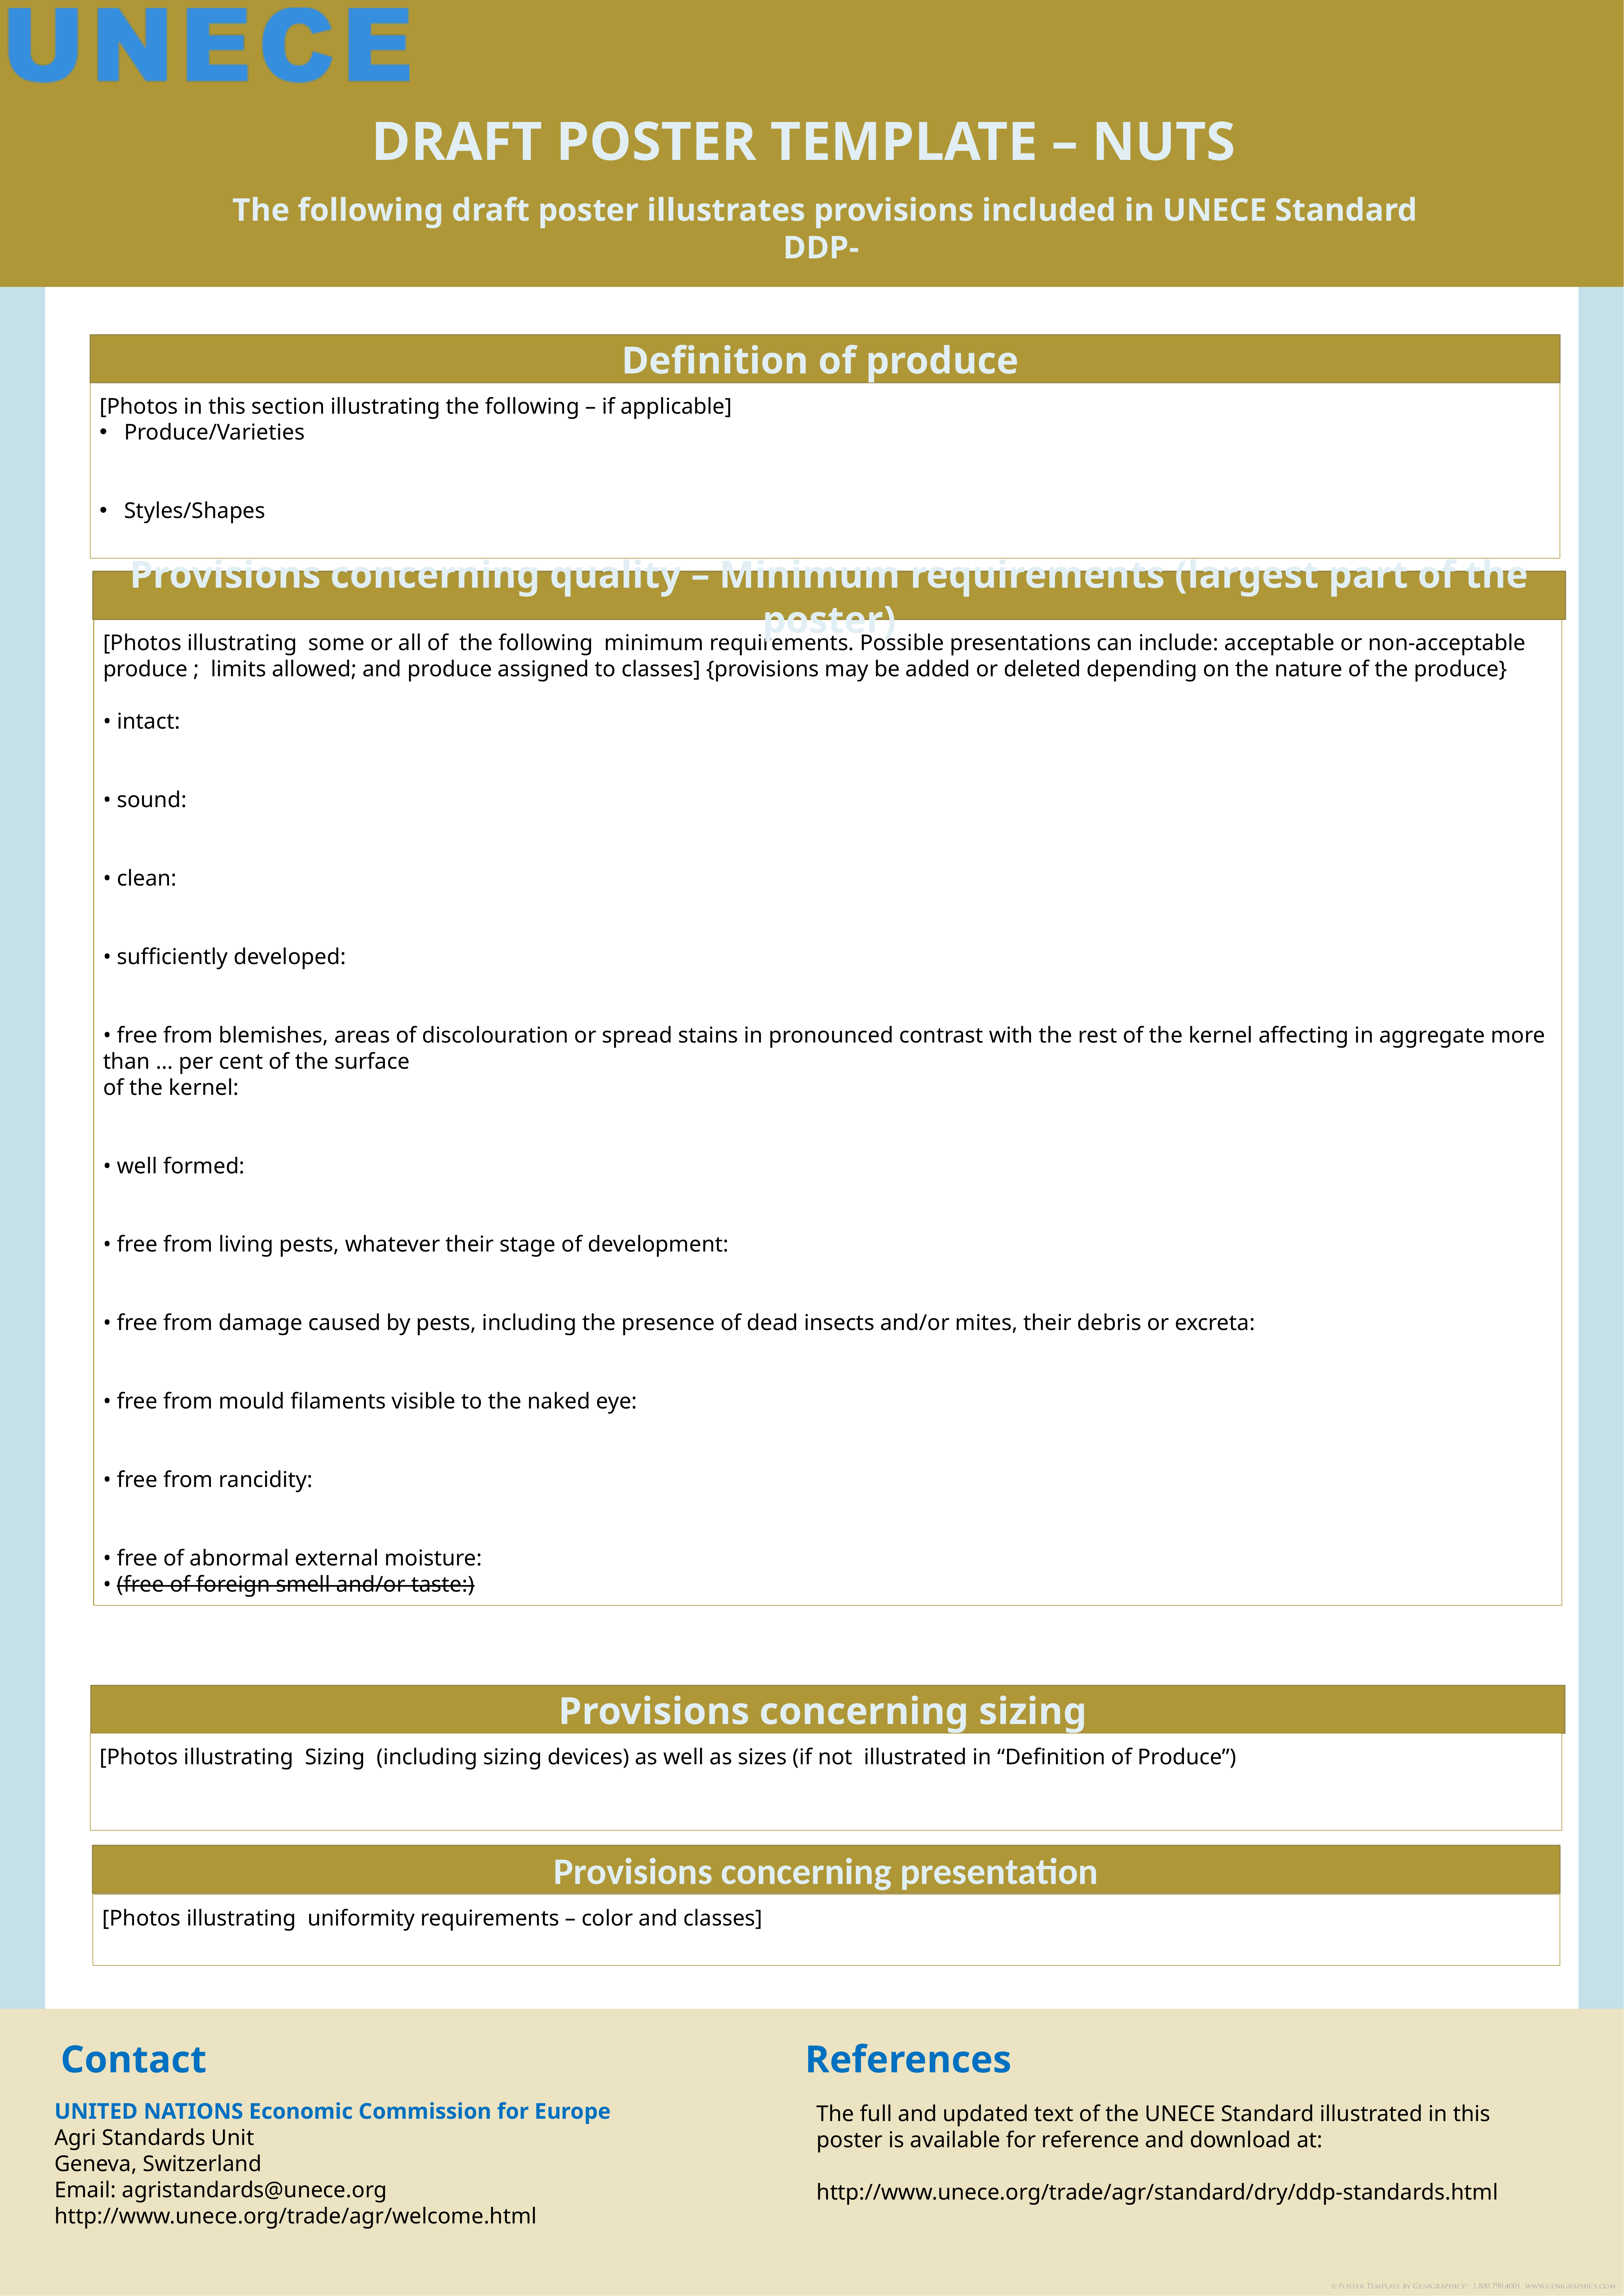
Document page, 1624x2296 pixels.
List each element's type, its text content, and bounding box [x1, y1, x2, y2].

text_box Provisions concerning quality – Minimum requirements (largest part of the poster) [92, 571, 1566, 620]
text_box [Photos illustrating Sizing (including sizing devices) as well as sizes (if not illustrated in “Definition of Produce”) [90, 1733, 1562, 1830]
text_box The full and updated text of the UNECE Standard illustrated in this poster is available for reference and download at: http://www.unece.org/trade/agr/standard/dry/ddp-standards.html [812, 2095, 1534, 2248]
text_box Contact [56, 2032, 212, 2082]
text_box References [800, 2032, 1016, 2082]
text_box [Photos in this section illustrating the following – if applicable] Produce/Varieties Styles/Shapes [90, 383, 1560, 558]
picture [2, 8, 410, 83]
text_box The following draft poster illustrates provisions included in UNECE Standard DDP- [219, 167, 1431, 287]
text_box [Photos illustrating some or all of the following minimum requirements. Possible presentations can include: acceptable or non-acceptable produce ; limits allowed; and produce assigned to classes] {provisions may be added or deleted depending on the nature of the produce} • intact: • sound: • clean: • sufficiently developed: • free from blemishes, areas of discolouration or spread stains in pronounced contrast with the rest of the kernel affecting in aggregate more than … per cent of the surface of the kernel: • well formed: • free from living pests, whatever their stage of development: • free from damage caused by pests, including the presence of dead insects and/or mites, their debris or excreta: • free from mould filaments visible to the naked eye: • free from rancidity: • free of abnormal external moisture: • (free of foreign smell and/or taste:) [94, 620, 1562, 1606]
text_box Definition of produce [90, 334, 1561, 383]
text_box Provisions concerning presentation [92, 1845, 1561, 1894]
text_box Provisions concerning sizing [90, 1685, 1565, 1734]
text_box UNITED NATIONS Economic Commission for Europe Agri Standards Unit Geneva, Switzerland Email: agristandards@unece.org http://www.unece.org/trade/agr/welcome.html [49, 2095, 616, 2230]
text_box [Photos illustrating uniformity requirements – color and classes] [93, 1894, 1560, 1965]
text_box DRAFT POSTER TEMPLATE – NUTS [244, 83, 1377, 167]
picture [1331, 2280, 1615, 2290]
